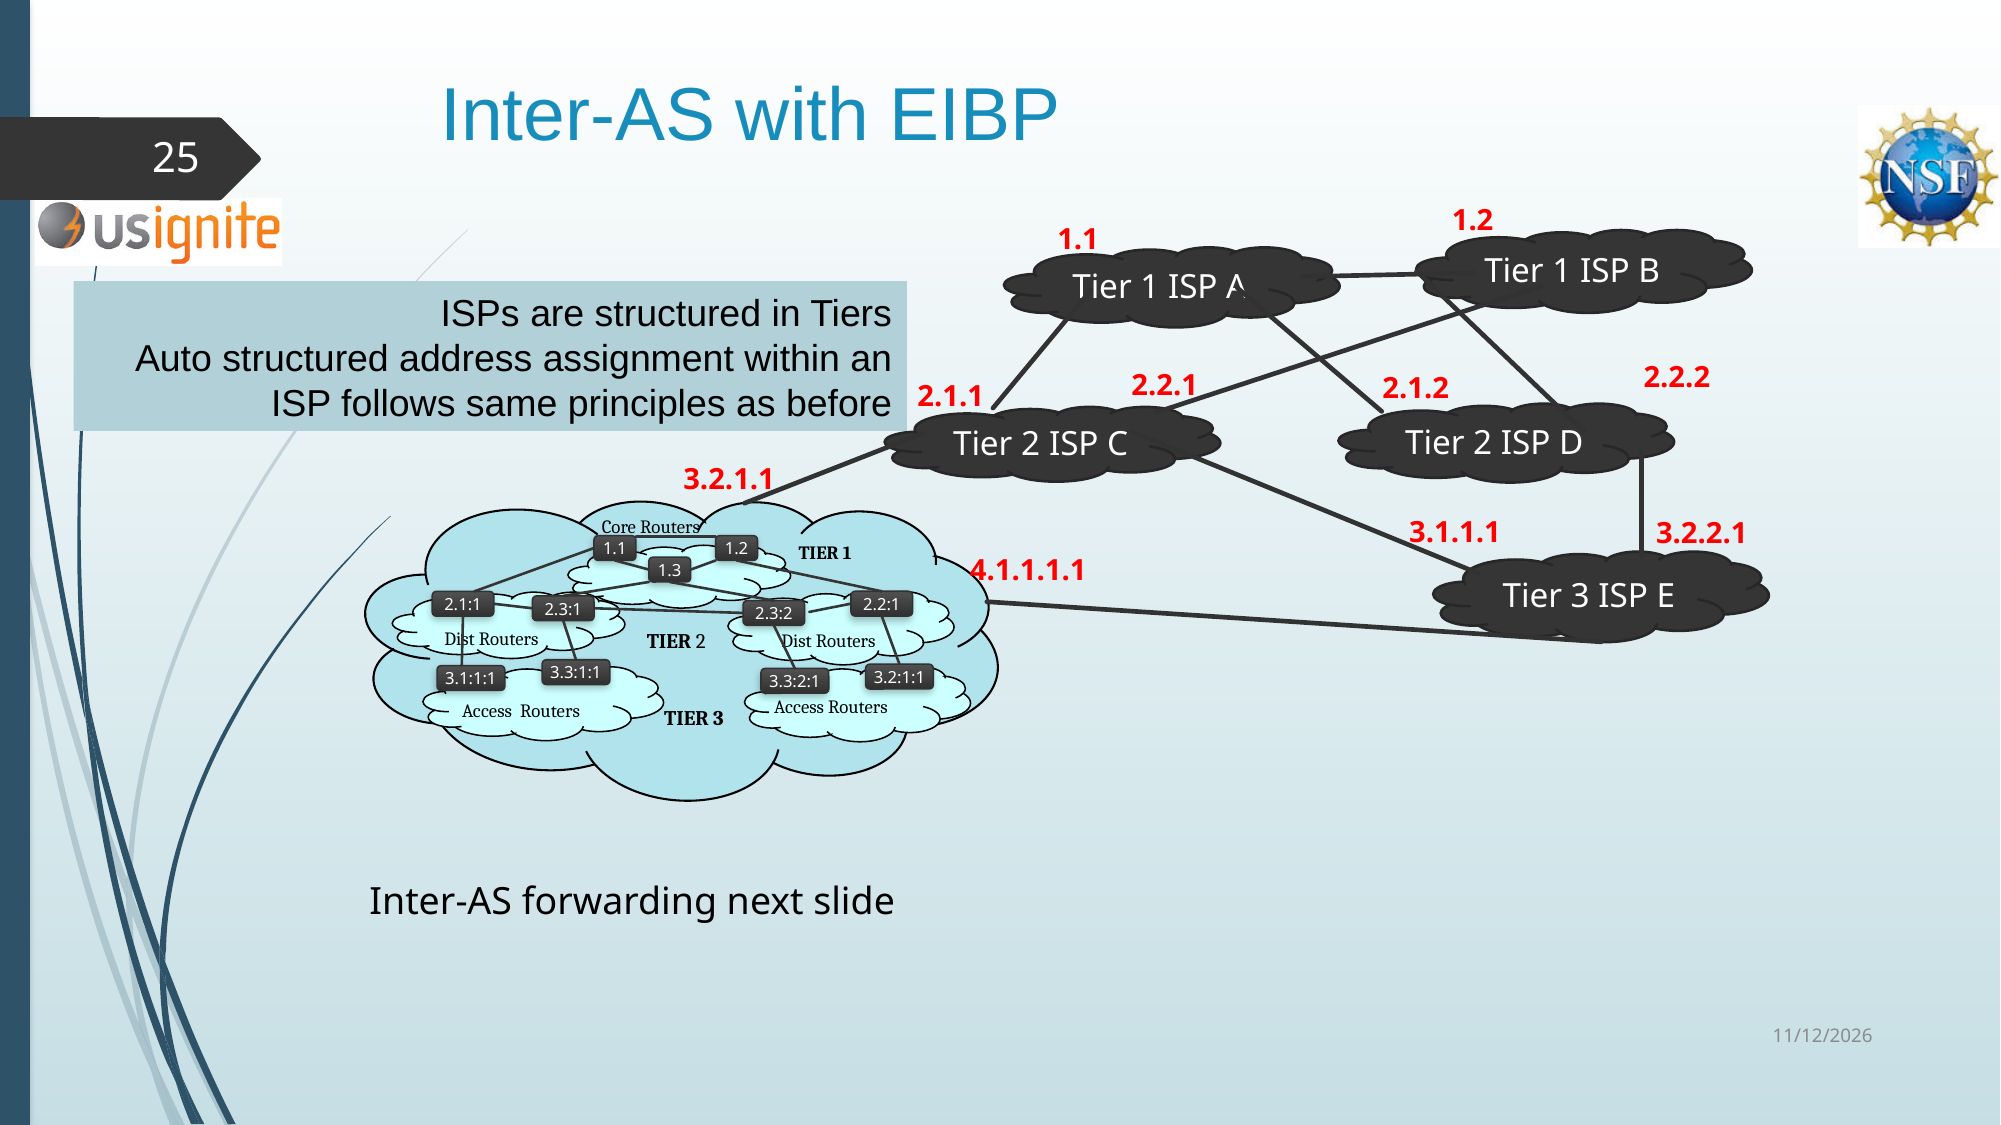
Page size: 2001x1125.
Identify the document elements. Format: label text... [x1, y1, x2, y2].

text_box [1381, 285, 1542, 413]
text_box Inter-AS forwarding next slide [354, 869, 985, 930]
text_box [362, 495, 999, 801]
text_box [992, 290, 1092, 409]
picture [35, 198, 282, 266]
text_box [1155, 285, 1298, 413]
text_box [744, 432, 924, 504]
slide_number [1699, 1005, 1888, 1067]
text_box Tier 1 ISP B [1414, 228, 1754, 315]
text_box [1301, 272, 1475, 277]
slide_number 25 [87, 129, 216, 190]
text_box 1.1 [1042, 213, 1129, 263]
text_box 1.2 [1437, 193, 1524, 244]
text_box Tier 2 ISP C [900, 405, 1215, 483]
picture [1858, 105, 2000, 248]
text_box 2.2.2 [1628, 350, 1761, 401]
text_box Tier 3 ISP E [1431, 550, 1771, 644]
text_box ISPs are structured in Tiers Auto structured address assignment within an ISP follows same principles as before [73, 281, 907, 431]
text_box Tier 1 ISP A [1002, 246, 1334, 327]
text_box 3.2.2.1 [1645, 506, 1799, 557]
text_box 3.2.1.1 [668, 452, 739, 495]
title Inter-AS with EIBP [425, 57, 1164, 215]
text_box Tier 2 ISP D [1355, 402, 1676, 484]
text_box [986, 596, 1435, 602]
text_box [1237, 287, 1382, 412]
text_box 3.1.1.1 [1482, 505, 1555, 556]
text_box 4.1.1.1.1 [1002, 543, 1164, 594]
text_box 2.2.1 [1116, 359, 1151, 409]
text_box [1131, 431, 1479, 574]
text_box 2.1.1 [907, 370, 1035, 420]
